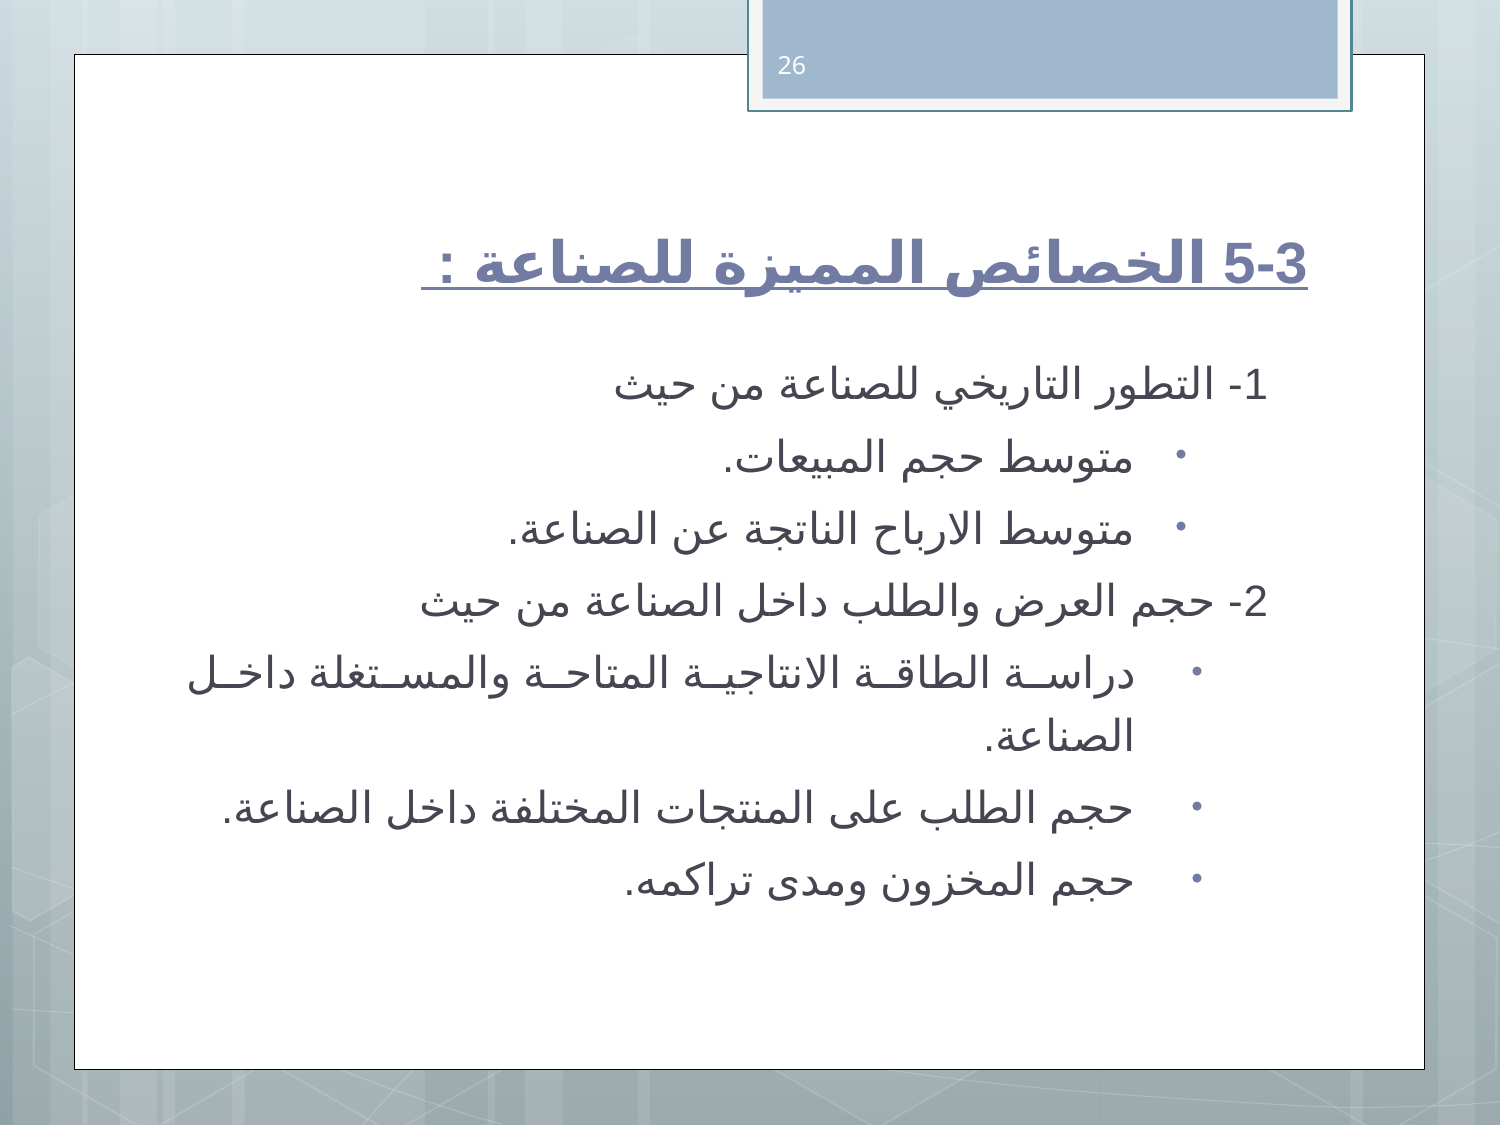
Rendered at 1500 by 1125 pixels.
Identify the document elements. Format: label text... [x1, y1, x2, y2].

slide_number 26 [762, 36, 982, 97]
title 5-3 الخصائص المميزة للصناعة : [171, 168, 1324, 303]
list 1- التطور التاريخي للصناعة من حيث متوسط حجم المبيعات. متوسط الارباح الناتجة عن الصناعة. 2- حجم العرض والطلب داخل الصناعة من حيث دراسة الطاقة الانتاجية المتاحة والمستغلة داخل الصناعة. حجم الطلب على المنتجات المختلفة داخل الصناعة. حجم المخزون ومدى تراكمه. [171, 338, 1283, 914]
